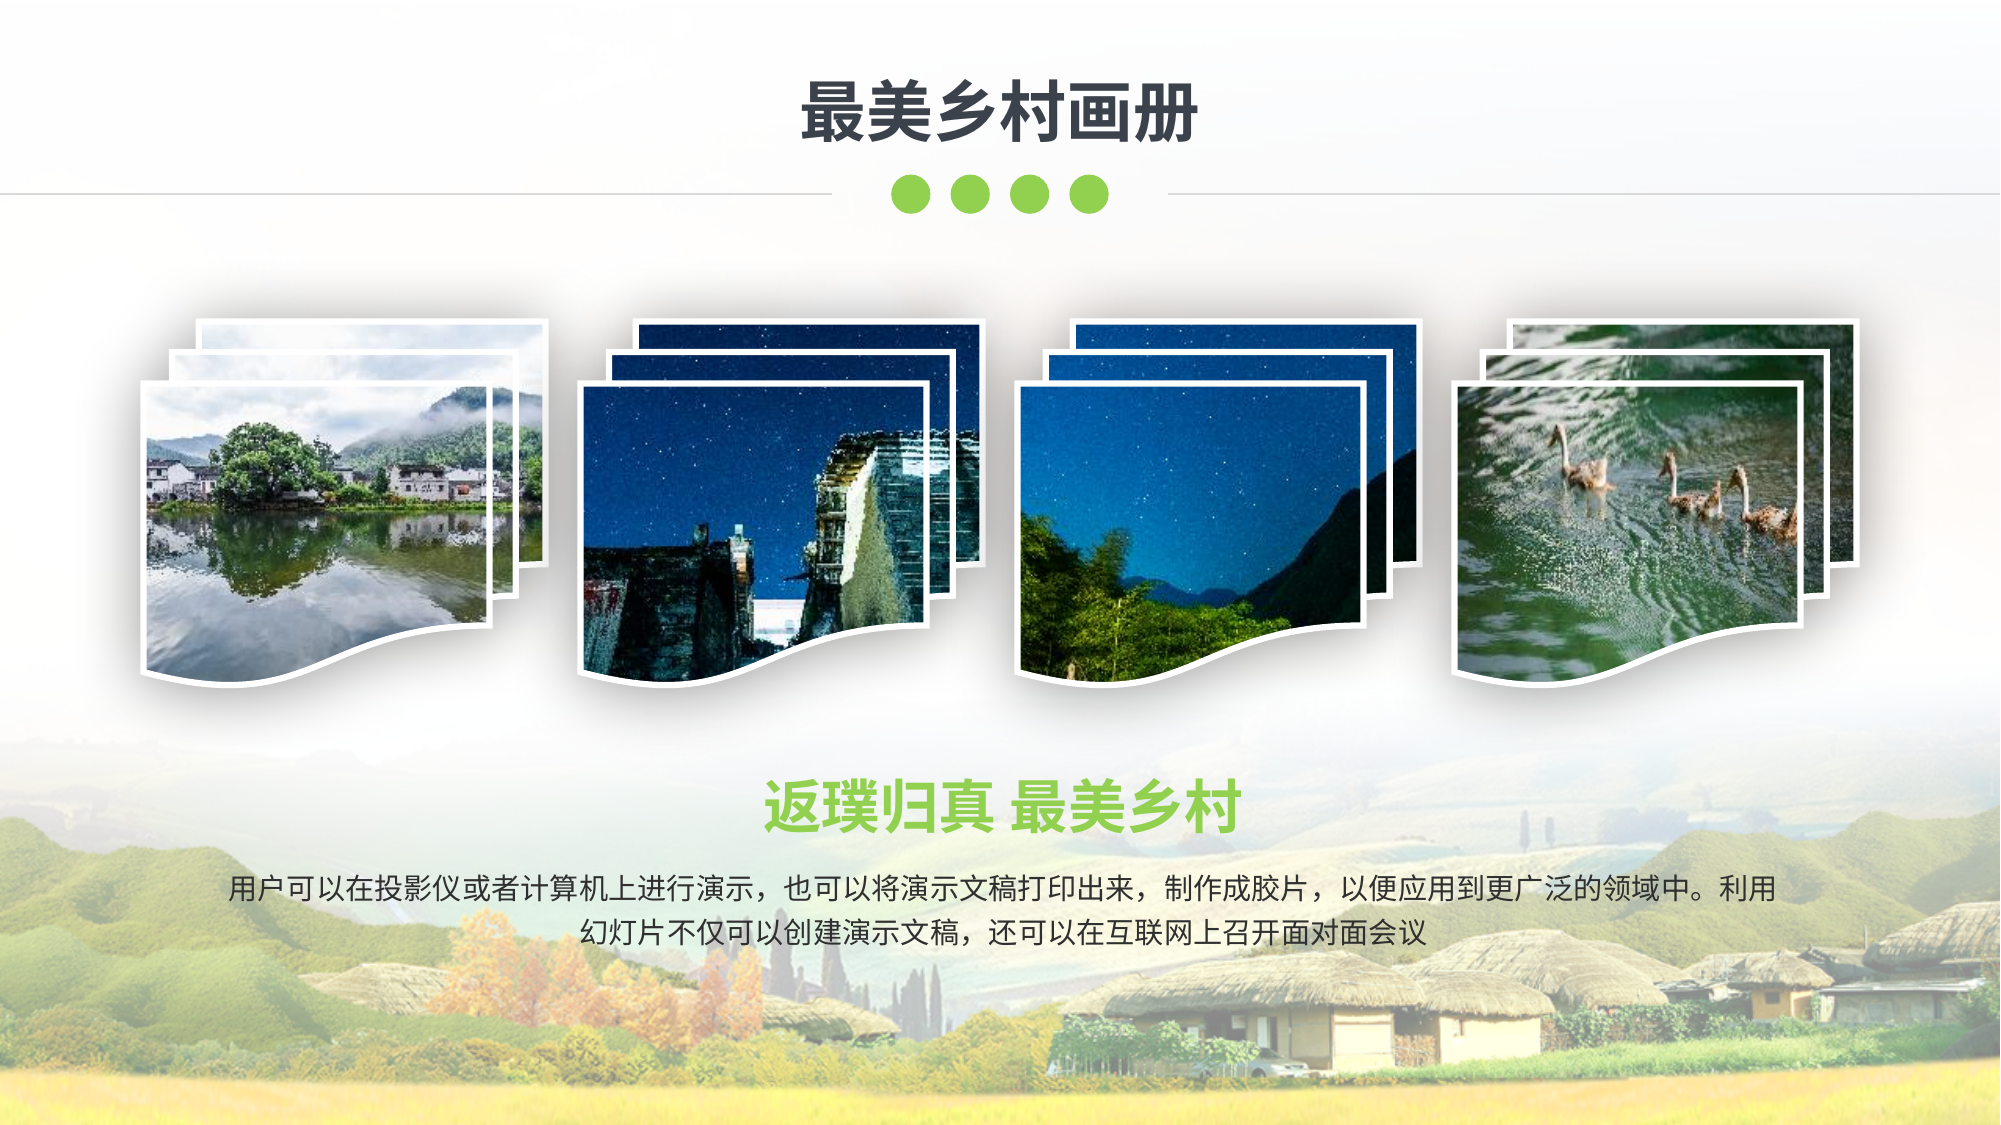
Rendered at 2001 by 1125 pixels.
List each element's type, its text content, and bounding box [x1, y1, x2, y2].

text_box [0, 174, 2000, 214]
text_box 用户可以在投影仪或者计算机上进行演示，也可以将演示文稿打印出来，制作成胶片，以便应用到更广泛的领域中。利用幻灯片不仅可以创建演示文稿，还可以在互联网上召开面对面会议 [208, 854, 1798, 957]
text_box 返璞归真 最美乡村 [328, 762, 1678, 848]
text_box 最美乡村画册 [784, 62, 1216, 158]
text_box [1016, 320, 1421, 687]
text_box [142, 320, 547, 687]
text_box [1453, 320, 1858, 687]
text_box [579, 320, 984, 687]
